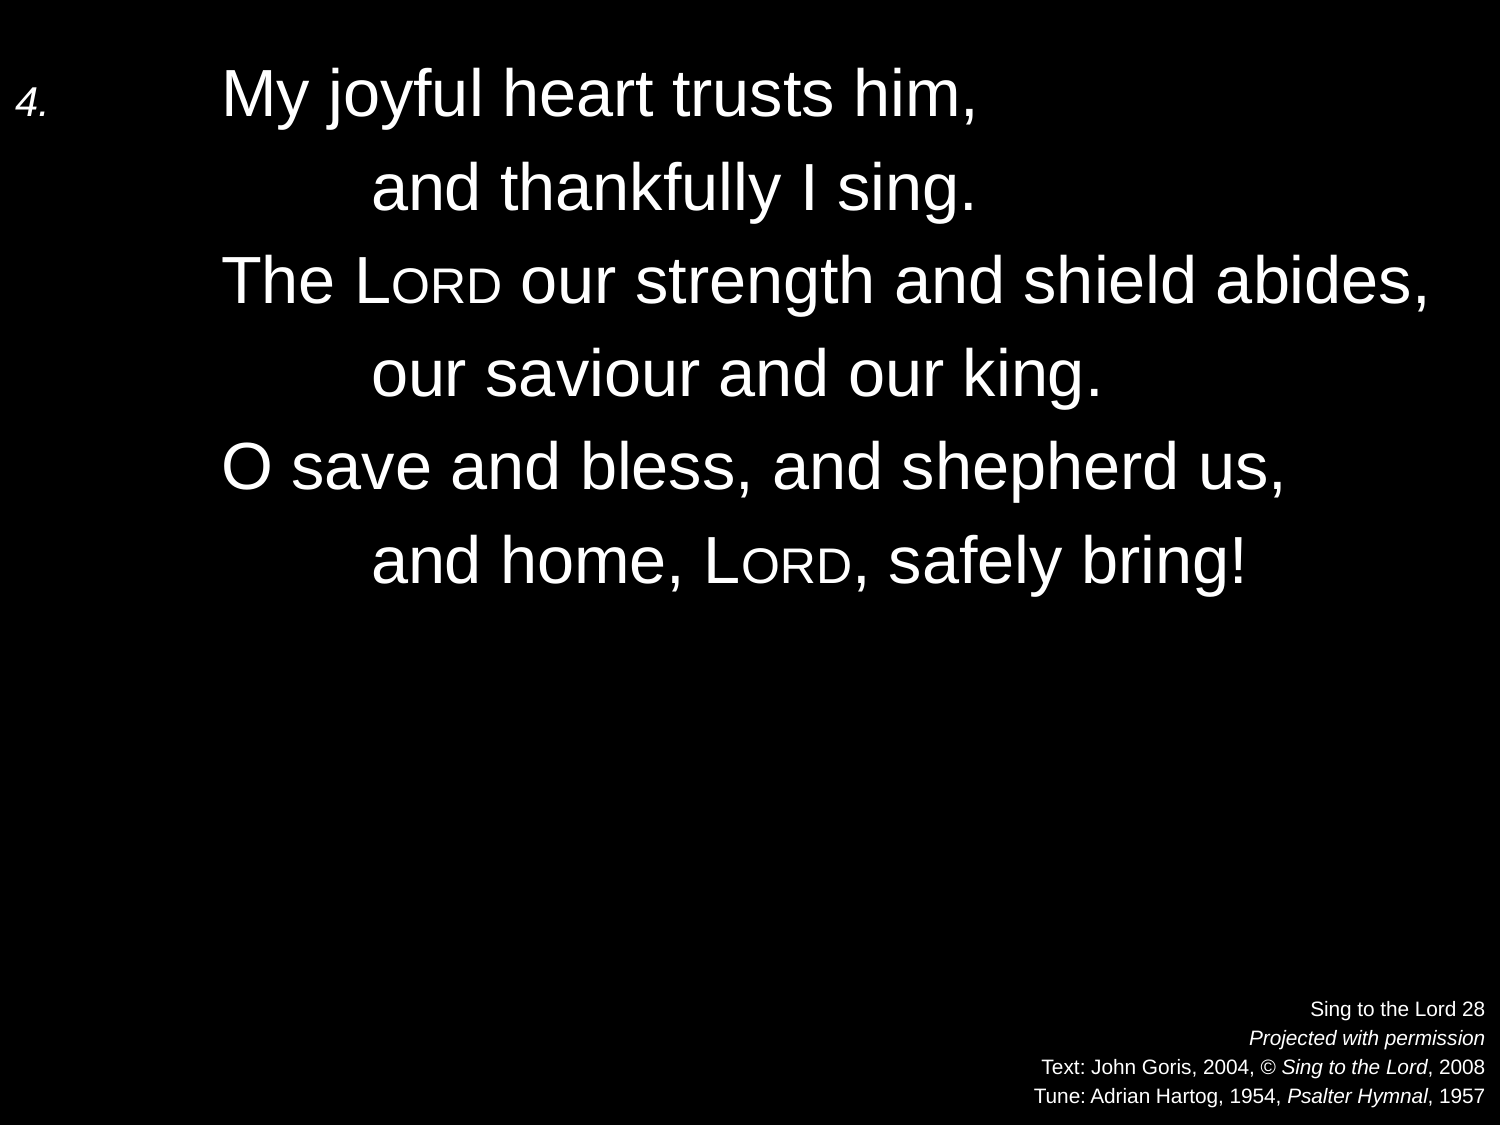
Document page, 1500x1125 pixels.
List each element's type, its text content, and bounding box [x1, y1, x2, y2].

list 4. My joyful heart trusts him, and thankfully I sing. The Lord our strength and shield abides, our saviour and our king. O save and bless, and shepherd us, and home, Lord, safely bring! [0, 42, 1500, 987]
text_box Sing to the Lord 28 Projected with permission Text: John Goris, 2004, © Sing to the Lord, 2008 Tune: Adrian Hartog, 1954, Psalter Hymnal, 1957 [0, 987, 1500, 1115]
